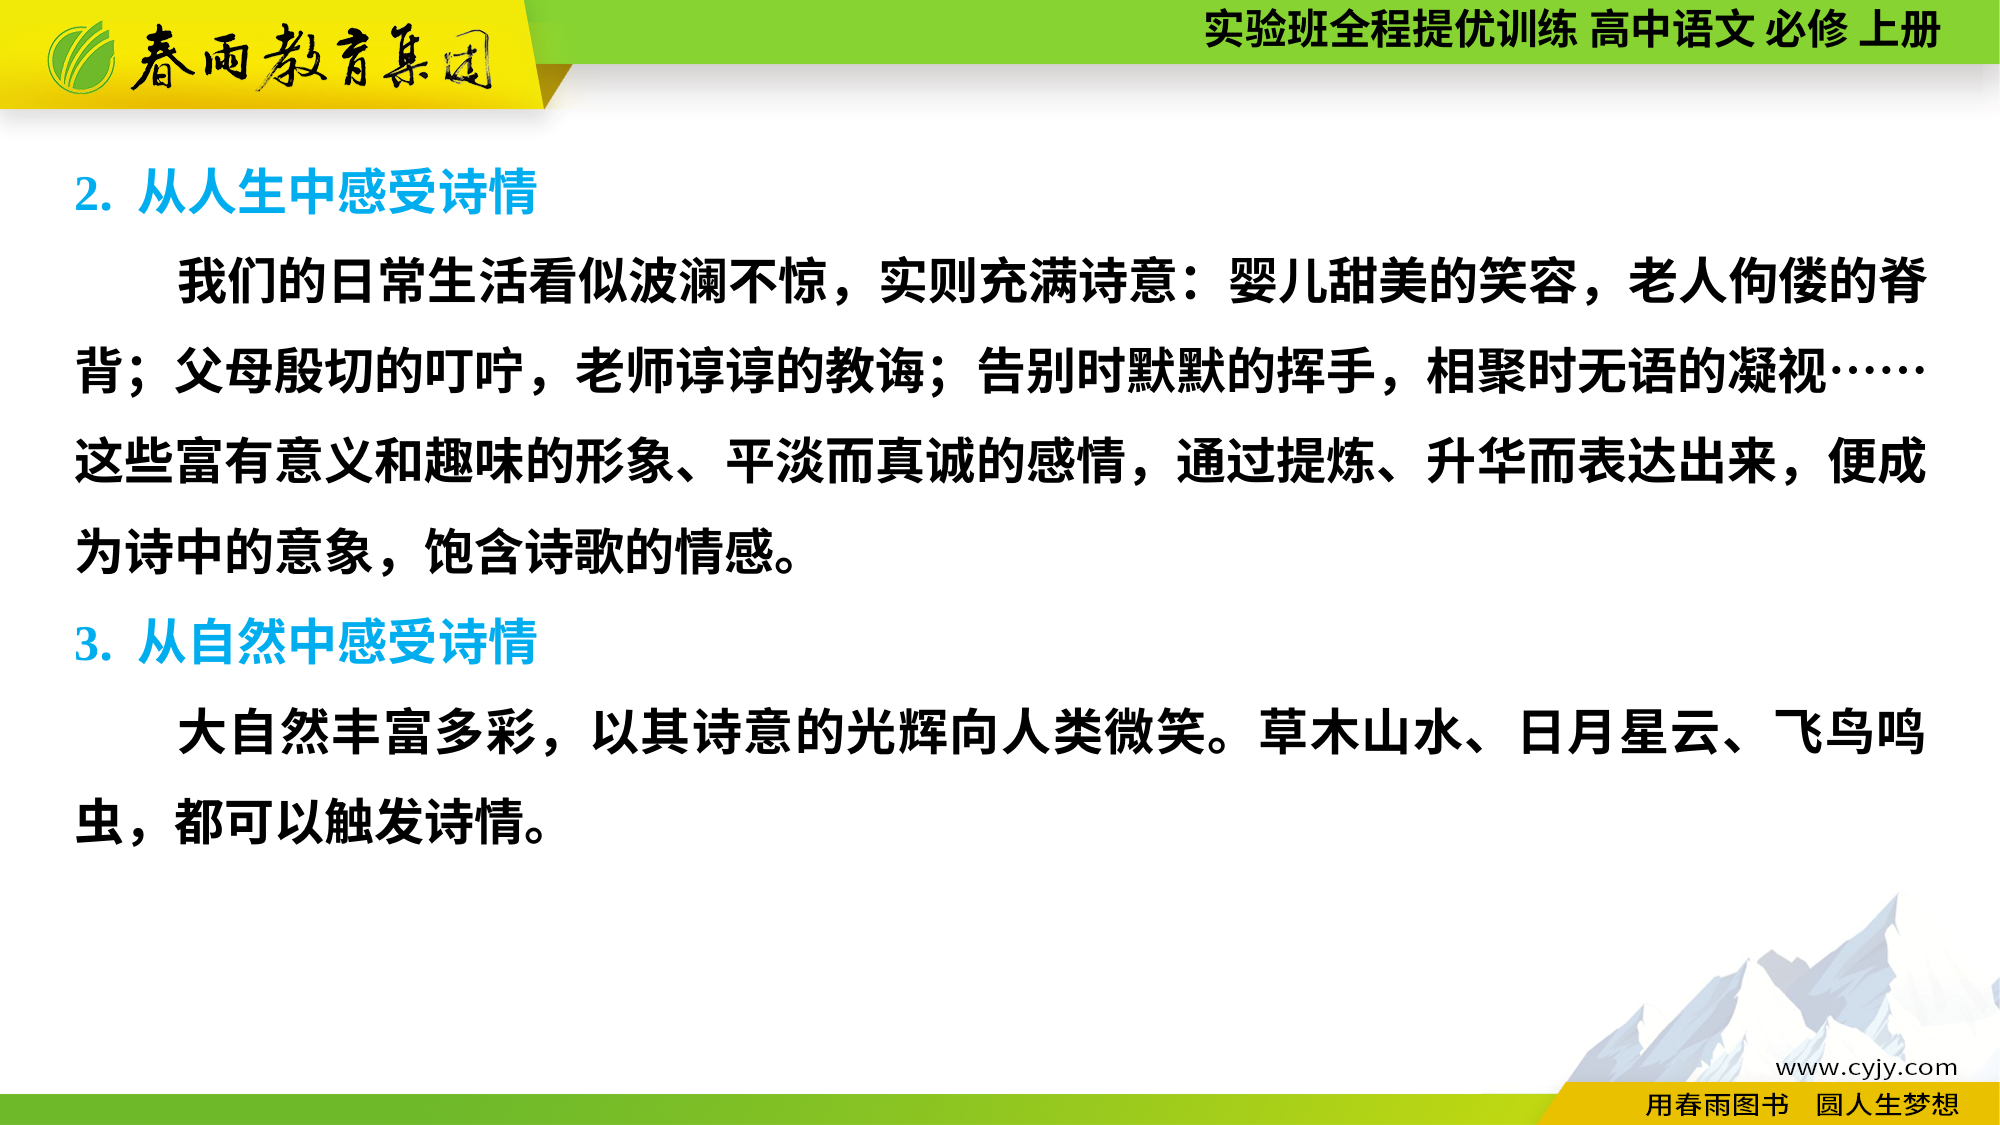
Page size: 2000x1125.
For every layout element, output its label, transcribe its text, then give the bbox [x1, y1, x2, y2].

list 2. 从人生中感受诗情 我们的日常生活看似波澜不惊，实则充满诗意：婴儿甜美的笑容，老人佝偻的脊背；父母殷切的叮咛，老师谆谆的教诲；告别时默默的挥手，相聚时无语的凝视……这些富有意义和趣味的形象、平淡而真诚的感情，通过提炼、升华而表达出来，便成为诗中的意象，饱含诗歌的情感。 3. 从自然中感受诗情 大自然丰富多彩，以其诗意的光辉向人类微笑。草木山水、日月星云、飞鸟鸣虫，都可以触发诗情。 [59, 122, 1944, 865]
picture [0, 0, 2000, 1125]
